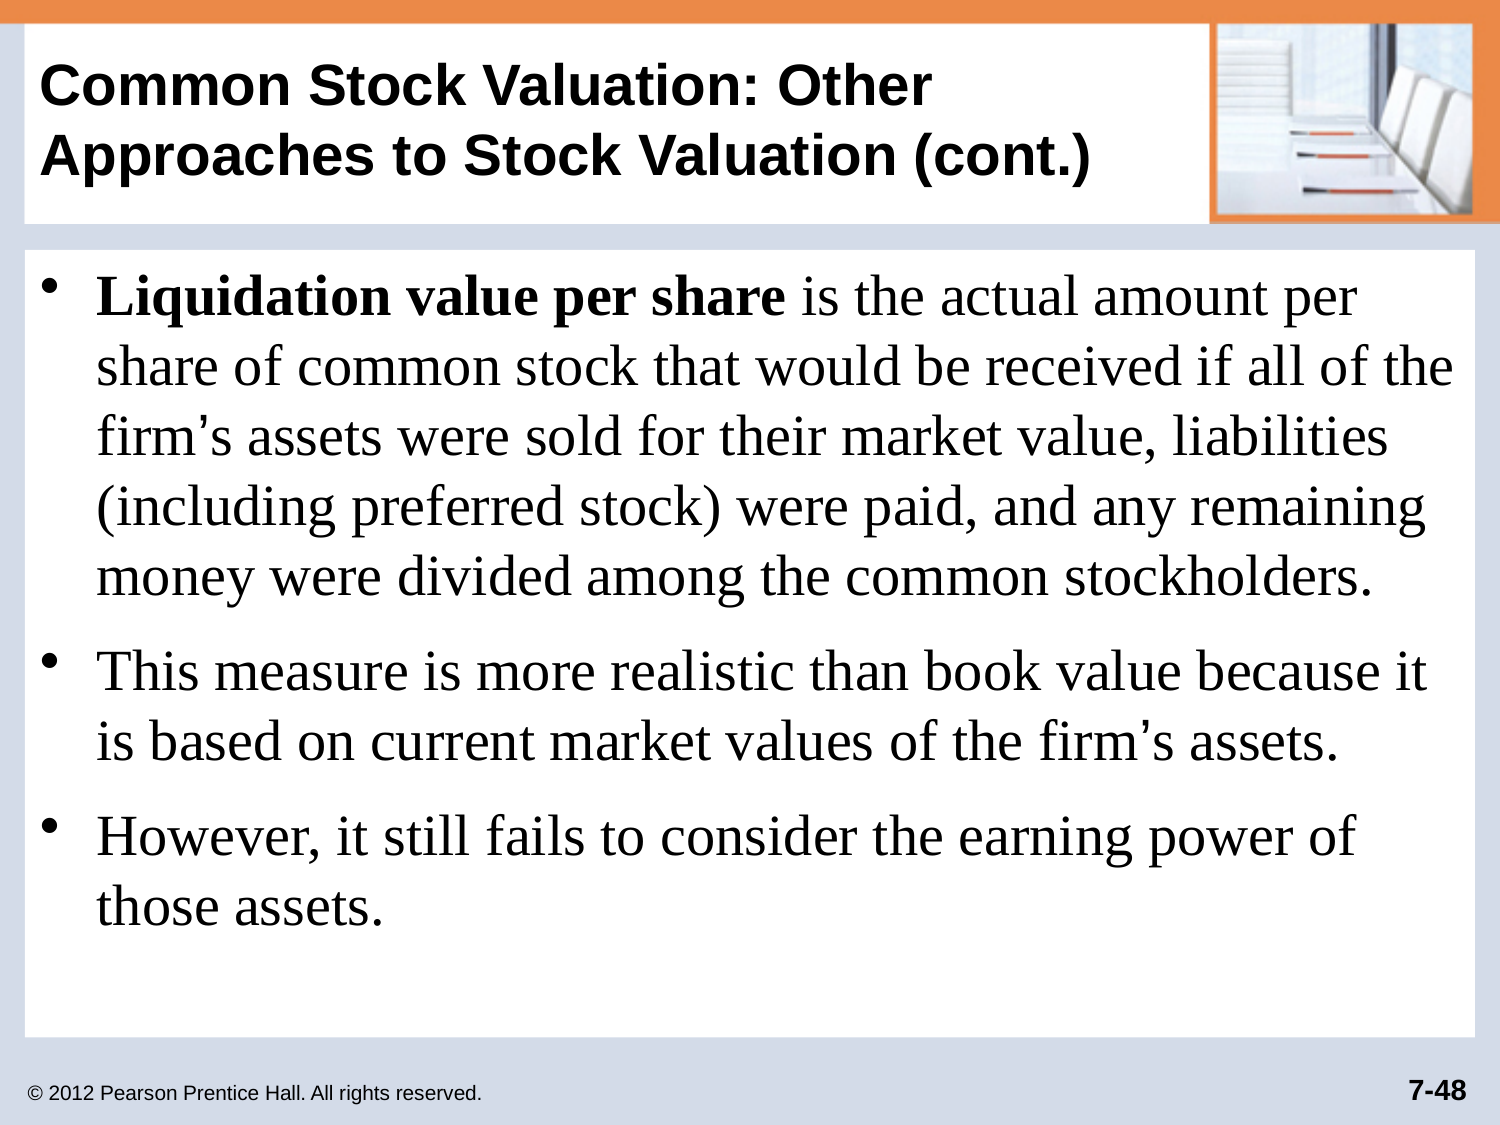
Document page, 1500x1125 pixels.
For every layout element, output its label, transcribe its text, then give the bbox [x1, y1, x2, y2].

picture [0, 0, 1500, 224]
footer © 2012 Pearson Prentice Hall. All rights reserved. [12, 1037, 938, 1113]
slide_number 7-48 [1331, 1038, 1482, 1114]
title Common Stock Valuation: Other Approaches to Stock Valuation (cont.) [24, 39, 1201, 195]
list Liquidation value per share is the actual amount per share of common stock that would be received if all of the firm’s assets were sold for their market value, liabilities (including preferred stock) were paid, and any remaining money were divided among the common stockholders. This measure is more realistic than book value because it is based on current market values of the firm’s assets. However, it still fails to consider the earning power of those assets. [24, 249, 1476, 1013]
